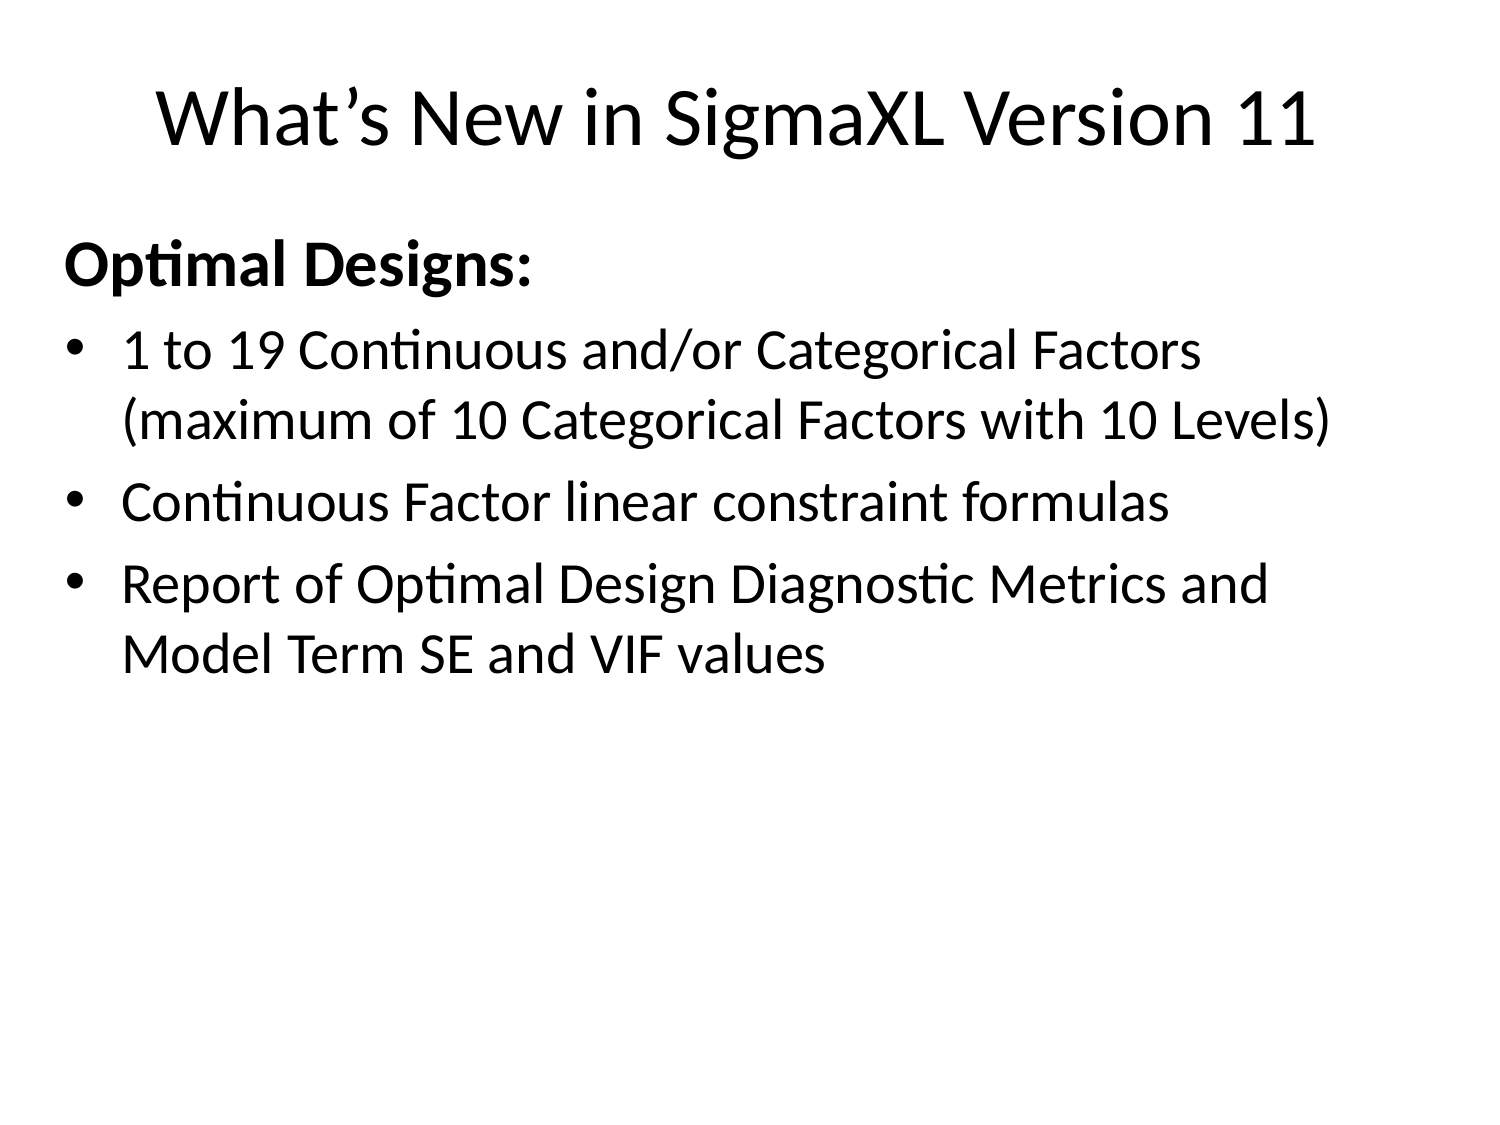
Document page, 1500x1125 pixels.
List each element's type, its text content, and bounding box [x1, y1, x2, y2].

title What’s New in SigmaXL Version 11 [87, 54, 1388, 168]
list Optimal Designs: 1 to 19 Continuous and/or Categorical Factors (maximum of 10 Categorical Factors with 10 Levels) Continuous Factor linear constraint formulas Report of Optimal Design Diagnostic Metrics and Model Term SE and VIF values [50, 212, 1425, 988]
